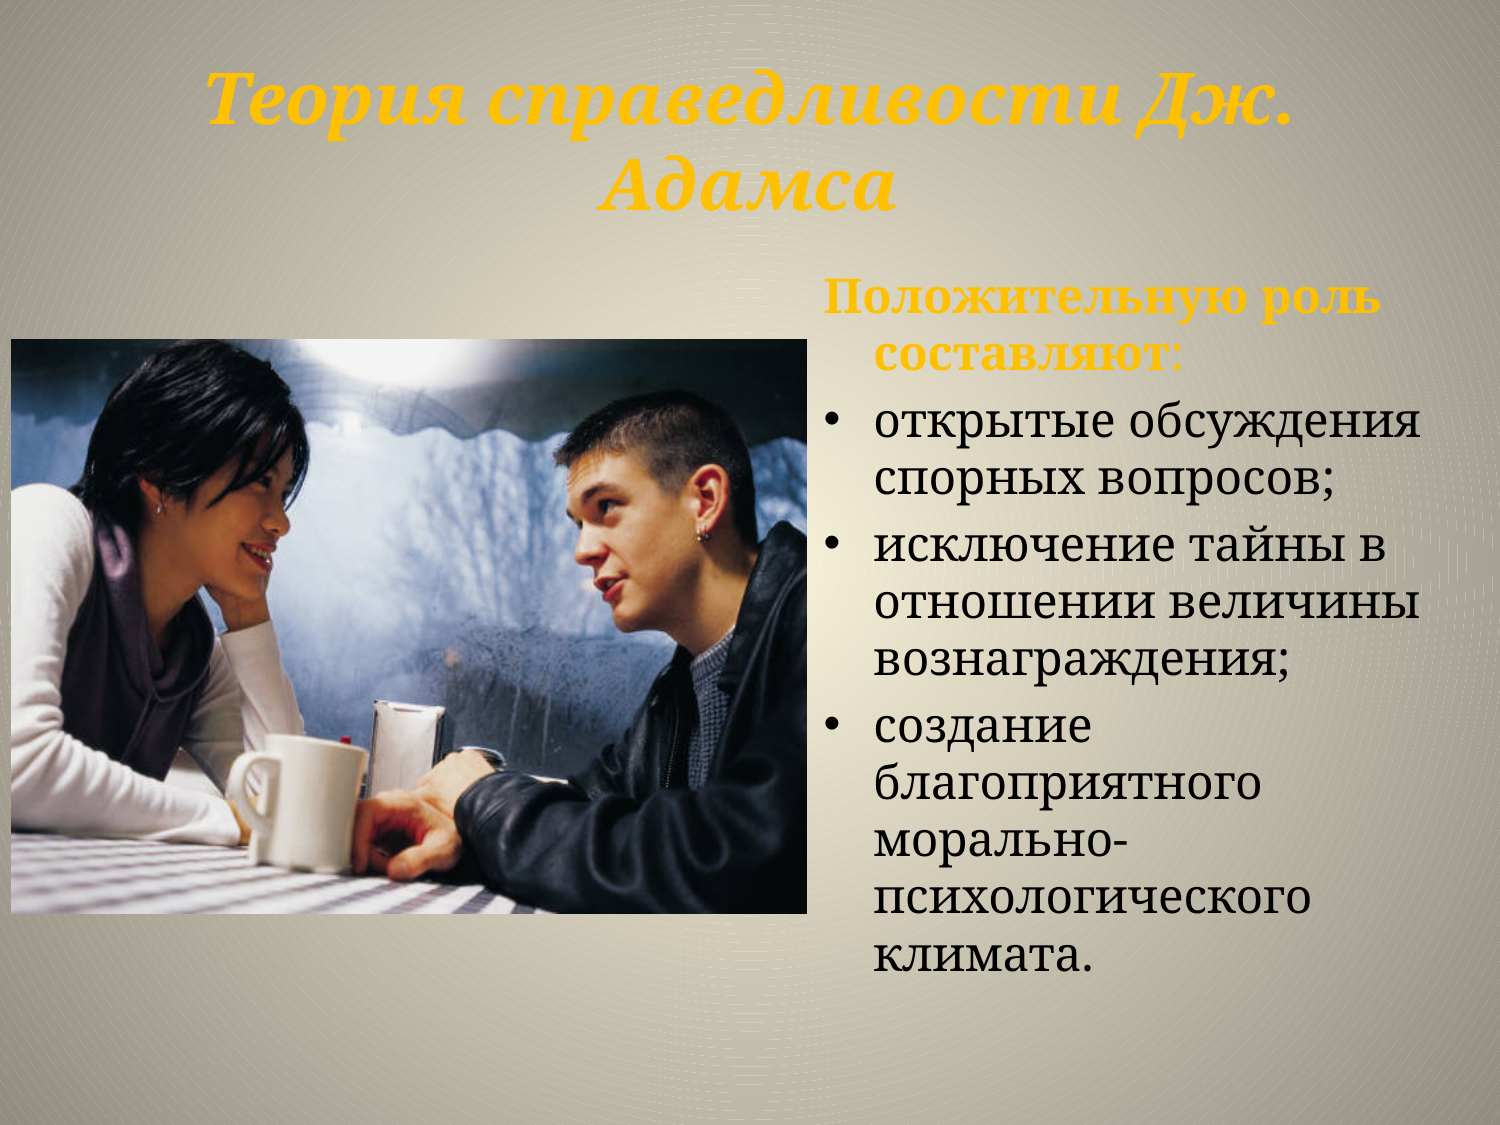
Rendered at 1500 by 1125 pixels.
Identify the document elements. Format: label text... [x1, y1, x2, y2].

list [11, 339, 807, 915]
list Положительную роль составляют: открытые обсуждения спорных вопросов; исключение тайны в отношении величины вознаграждения; создание благоприятного морально-психологического климата. [808, 257, 1472, 1001]
title Теория справедливости Дж. Адамса [75, 45, 1425, 233]
